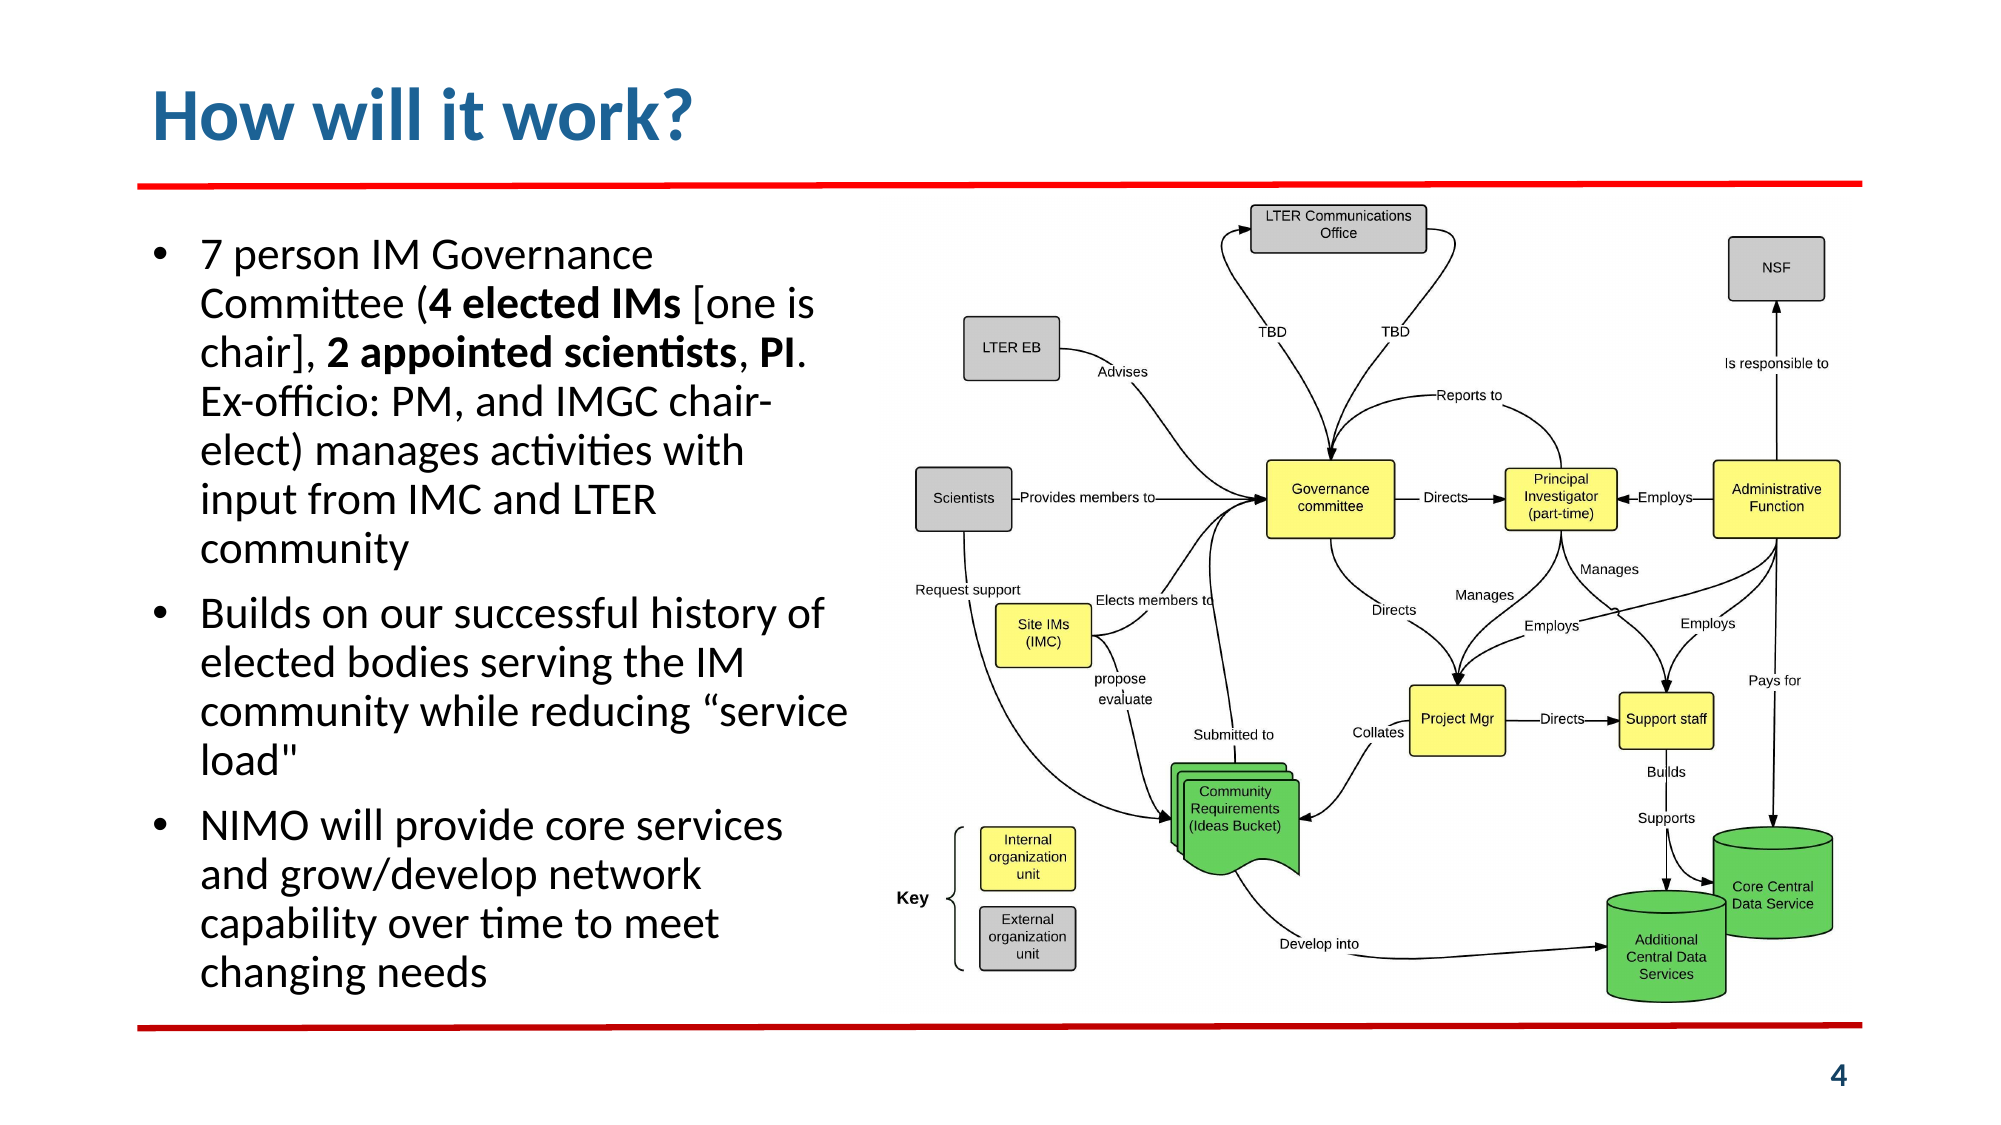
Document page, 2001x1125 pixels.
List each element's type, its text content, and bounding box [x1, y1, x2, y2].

picture [879, 196, 1852, 1014]
title How will it work? [137, 59, 1863, 172]
list 7 person IM Governance Committee (4 elected IMs [one is chair], 2 appointed scientists, PI. Ex-officio: PM, and IMGC chair-elect) manages activities with input from IMC and LTER community Builds on our successful history of elected bodies serving the IM community while reducing “service load" NIMO will provide core services and grow/develop network capability over time to meet changing needs [137, 223, 866, 1014]
slide_number 4 [1412, 1042, 1863, 1103]
